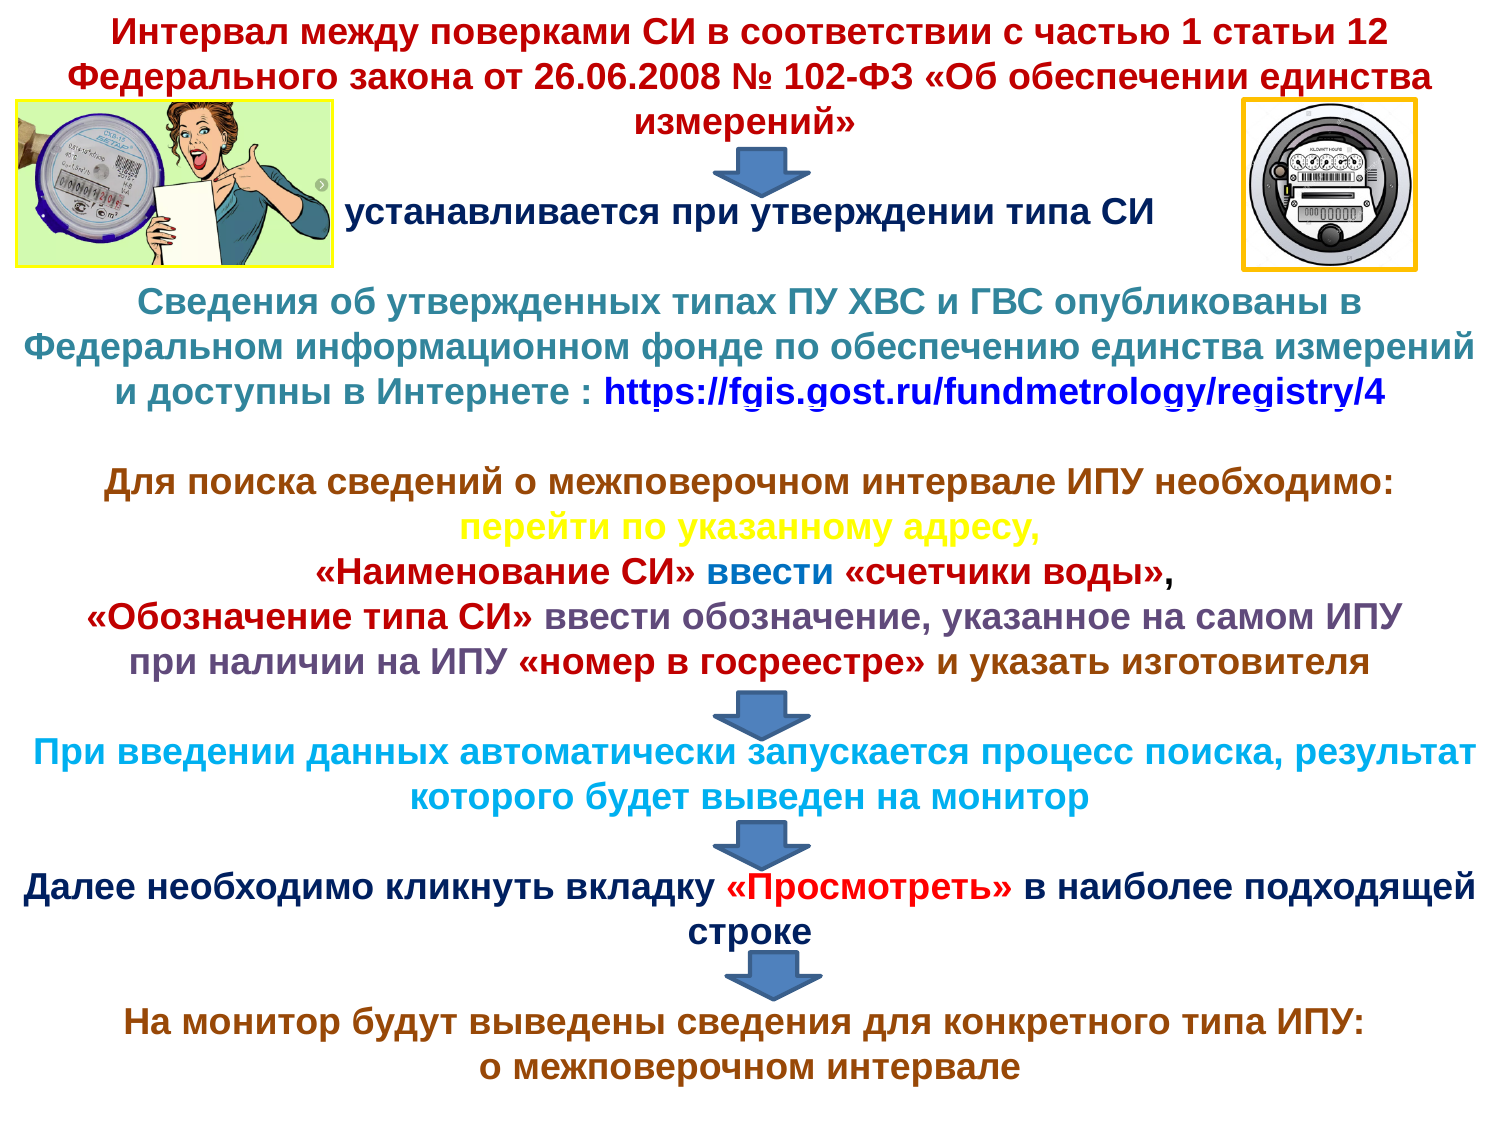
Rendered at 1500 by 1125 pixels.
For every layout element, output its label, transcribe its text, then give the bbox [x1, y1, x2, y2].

text_box [712, 690, 812, 742]
text_box [712, 820, 812, 872]
text_box [712, 146, 812, 199]
text_box Интервал между поверками СИ в соответствии с частью 1 статьи 12 Федерального закона от 26.06.2008 № 102-ФЗ «Об обеспечении единства измерений» устанавливается при утверждении типа СИ Сведения об утвержденных типах ПУ ХВС и ГВС опубликованы в Федеральном информационном фонде по обеспечению единства измерений и доступны в Интернете : https://fgis.gost.ru/fundmetrology/registry/4 Для поиска сведений о межповерочном интервале ИПУ необходимо: перейти по указанному адресу, «Наименование СИ» ввести «счетчики воды», «Обозначение типа СИ» ввести обозначение, указанное на самом ИПУ при наличии на ИПУ «номер в госреестре» и указать изготовителя При введении данных автоматически запускается процесс поиска, результат которого будет выведен на монитор Далее необходимо кликнуть вкладку «Просмотреть» в наиболее подходящей строке На монитор будут выведены сведения для конкретного типа ИПУ: о межповерочном интервале [0, 0, 1500, 1095]
text_box [724, 950, 823, 1002]
picture [1245, 101, 1414, 268]
picture [17, 101, 331, 265]
